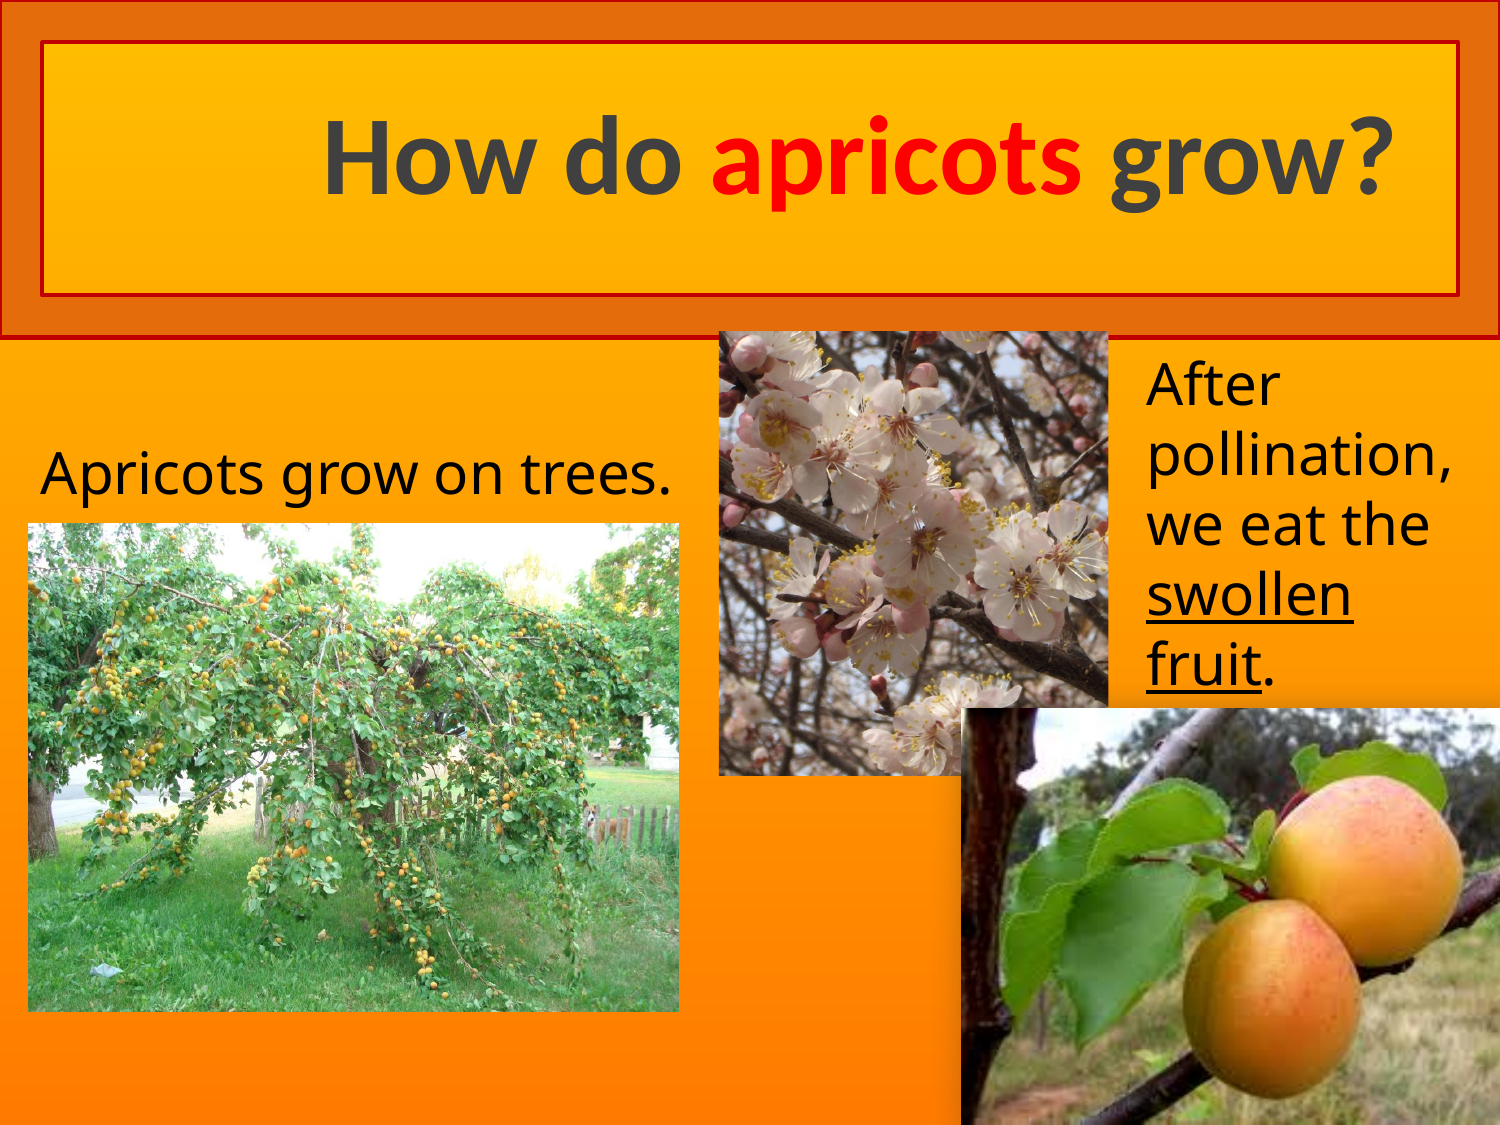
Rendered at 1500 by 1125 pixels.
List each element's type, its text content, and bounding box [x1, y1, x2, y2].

text_box After pollination, we eat the swollen fruit. [1131, 339, 1500, 691]
text_box How do apricots grow? [24, 75, 1413, 263]
text_box Apricots grow on trees. [26, 429, 713, 514]
picture [28, 523, 679, 1012]
text_box [0, 0, 1500, 340]
picture [718, 331, 1500, 1125]
